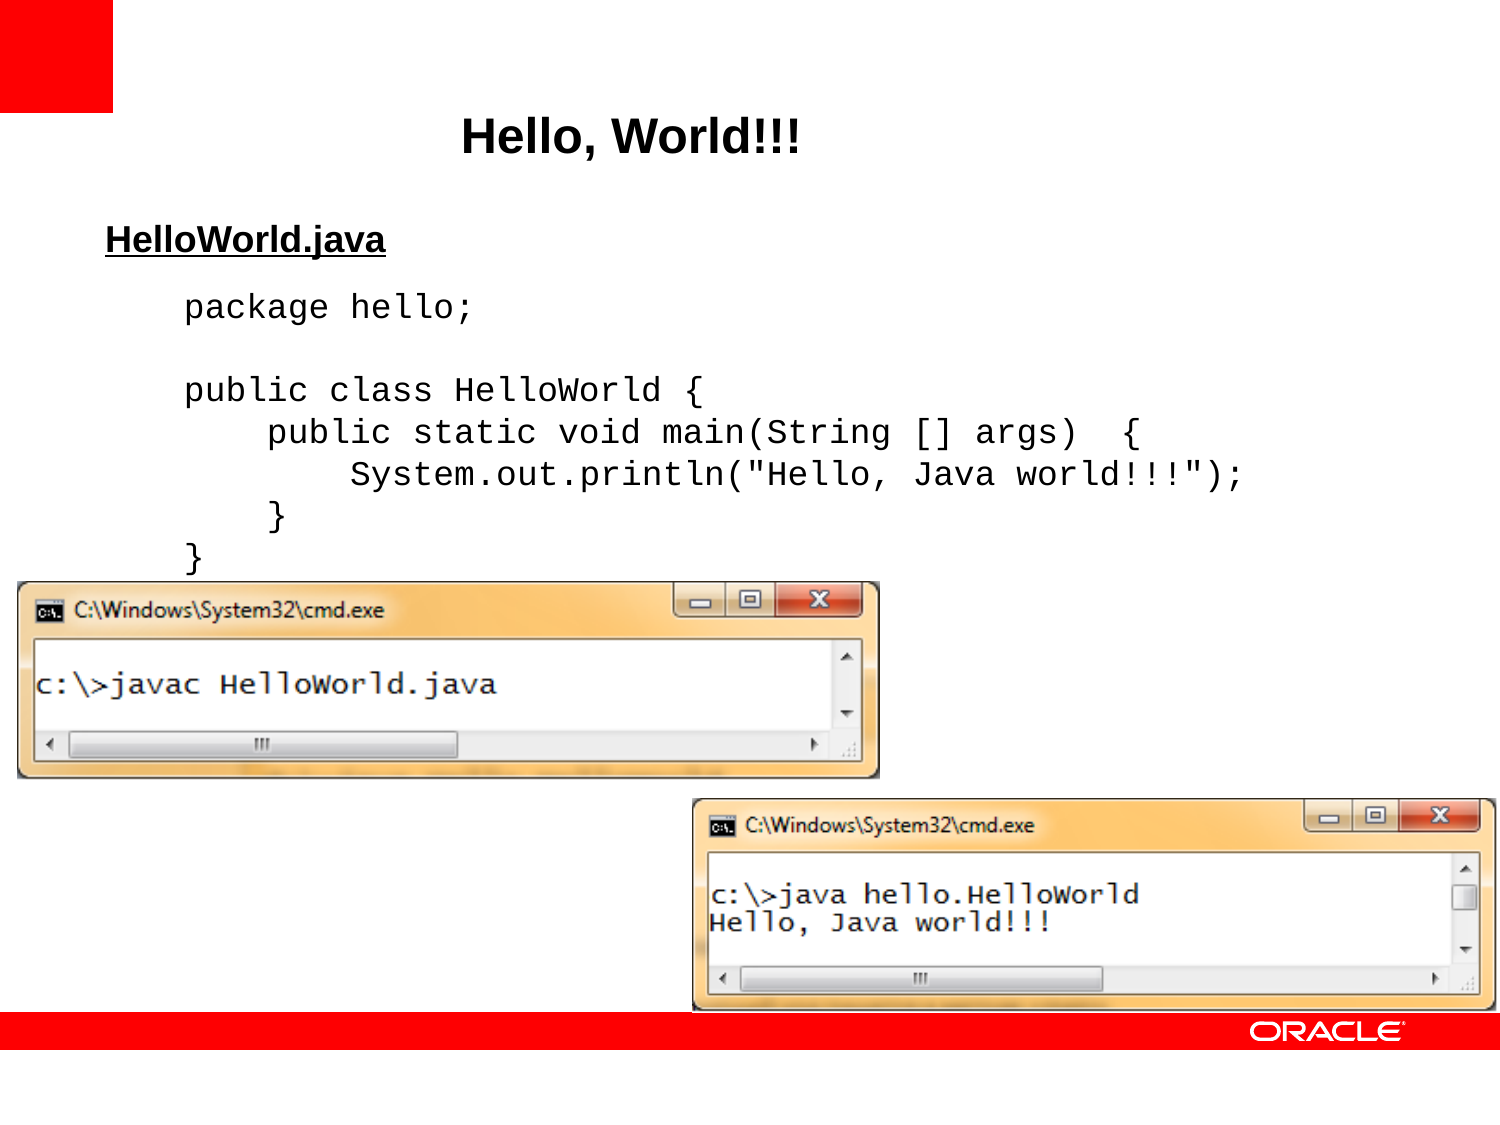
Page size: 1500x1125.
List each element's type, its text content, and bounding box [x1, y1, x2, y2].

picture [17, 581, 880, 783]
title Hello, World!!! [145, 63, 1389, 204]
text_box HelloWorld.java [90, 207, 401, 268]
picture [0, 0, 113, 113]
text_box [180, 278, 1249, 583]
picture [0, 798, 1500, 1050]
